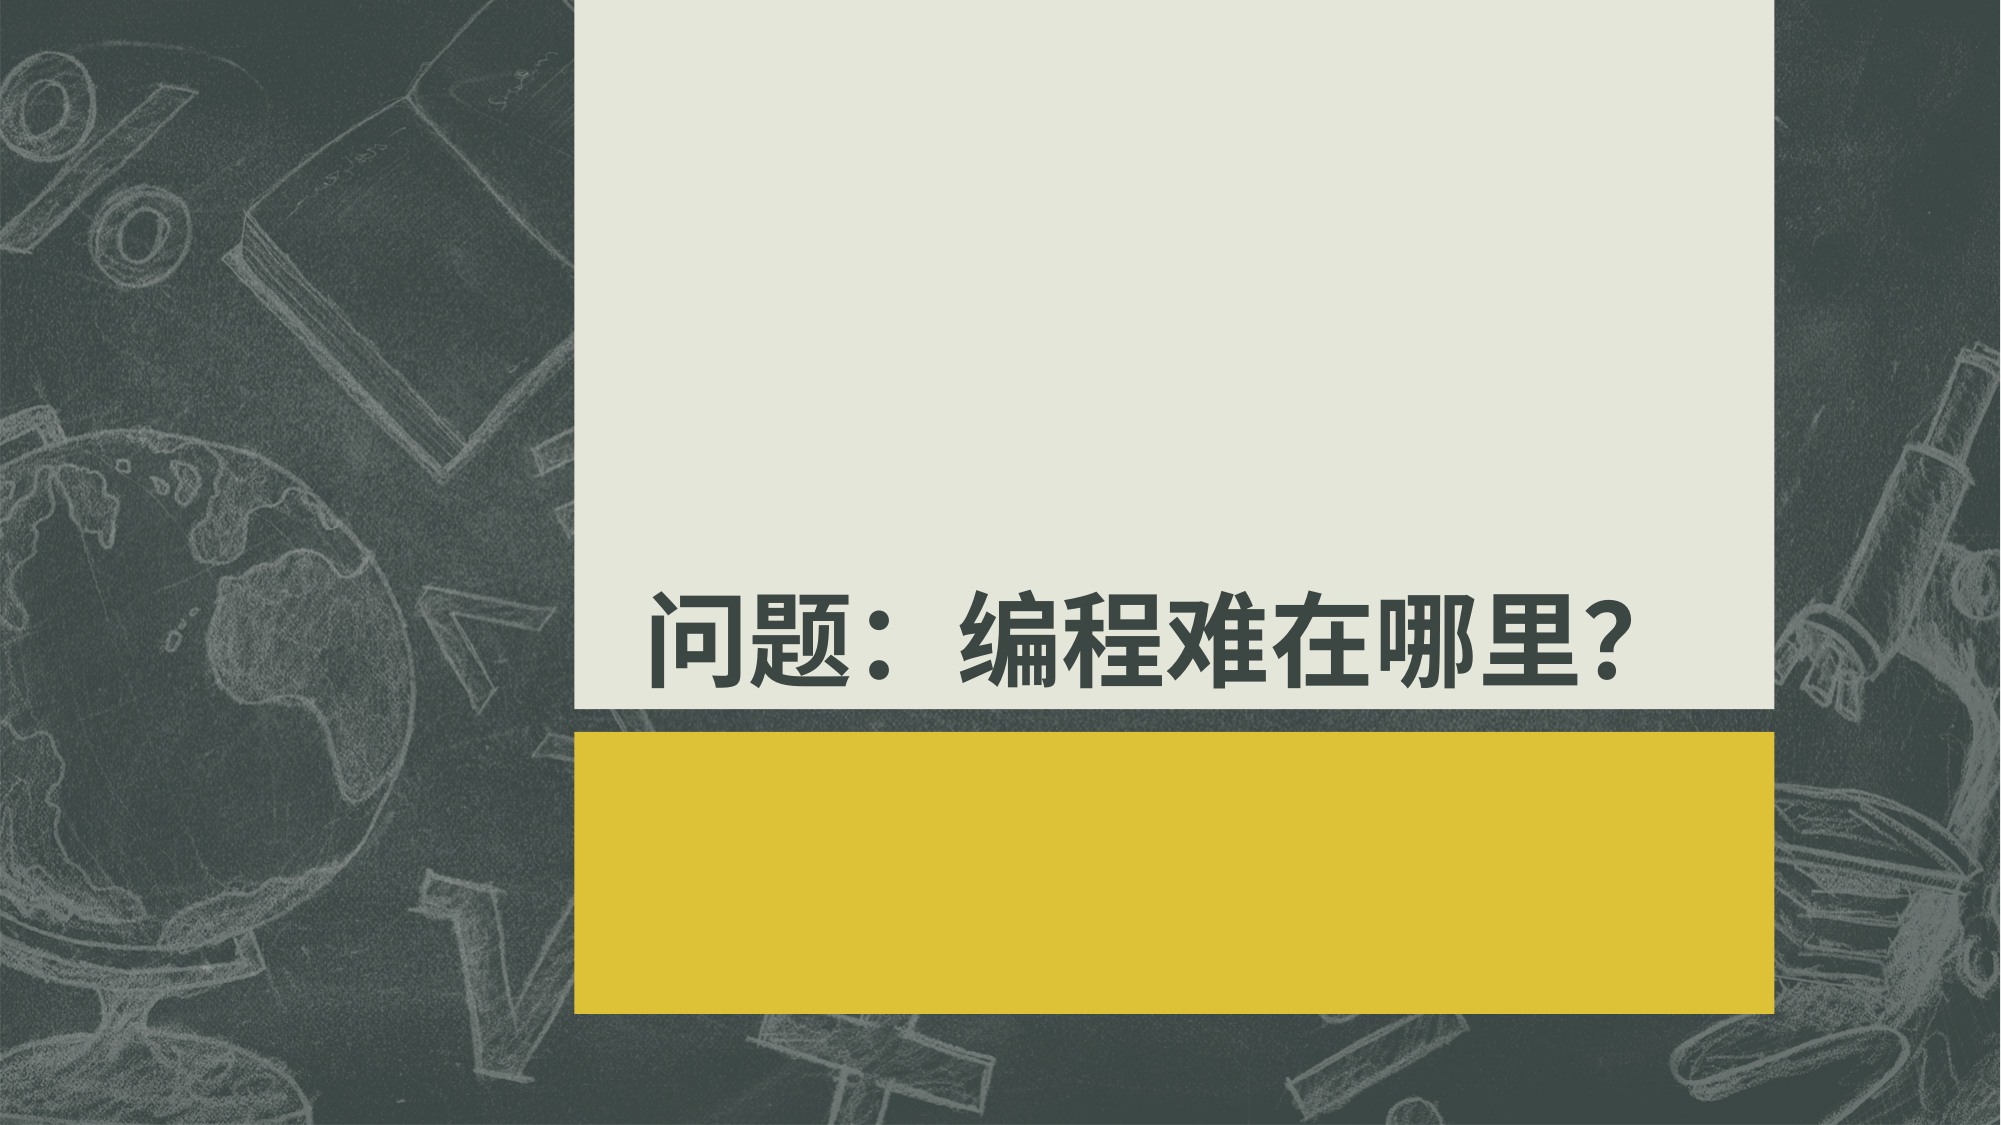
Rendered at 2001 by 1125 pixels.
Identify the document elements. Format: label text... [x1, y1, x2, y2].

title 问题：编程难在哪里？ [629, 107, 1713, 710]
picture [0, 0, 2001, 1125]
